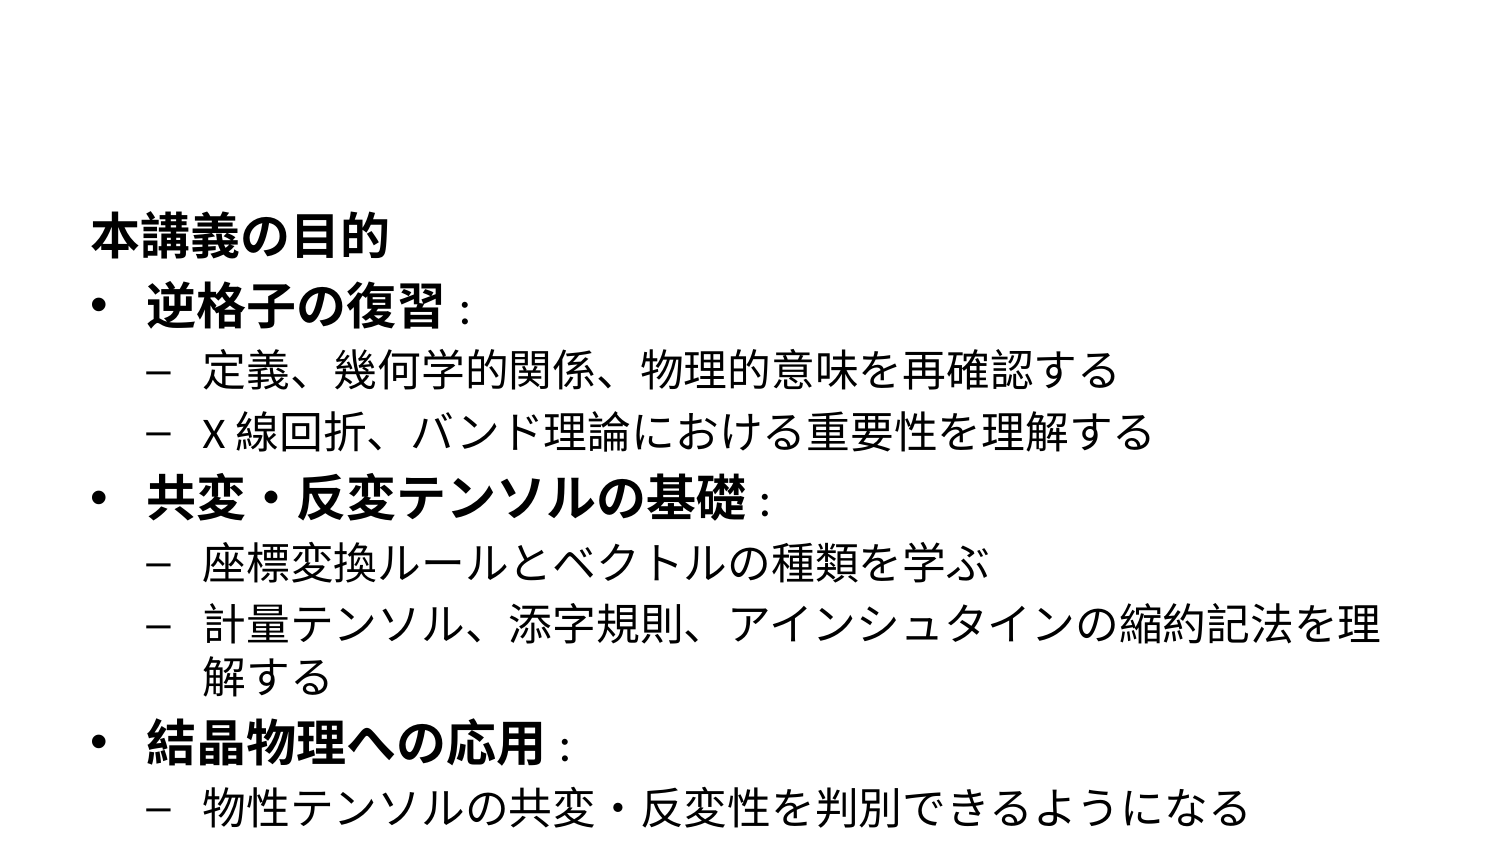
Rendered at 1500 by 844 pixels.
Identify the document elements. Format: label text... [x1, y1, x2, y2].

list 本講義の目的 逆格子の復習: 定義、幾何学的関係、物理的意味を再確認する X線回折、バンド理論における重要性を理解する 共変・反変テンソルの基礎: 座標変換ルールとベクトルの種類を学ぶ 計量テンソル、添字規則、アインシュタインの縮約記法を理解する 結晶物理への応用: 物性テンソルの共変・反変性を判別できるようになる [75, 196, 1425, 754]
